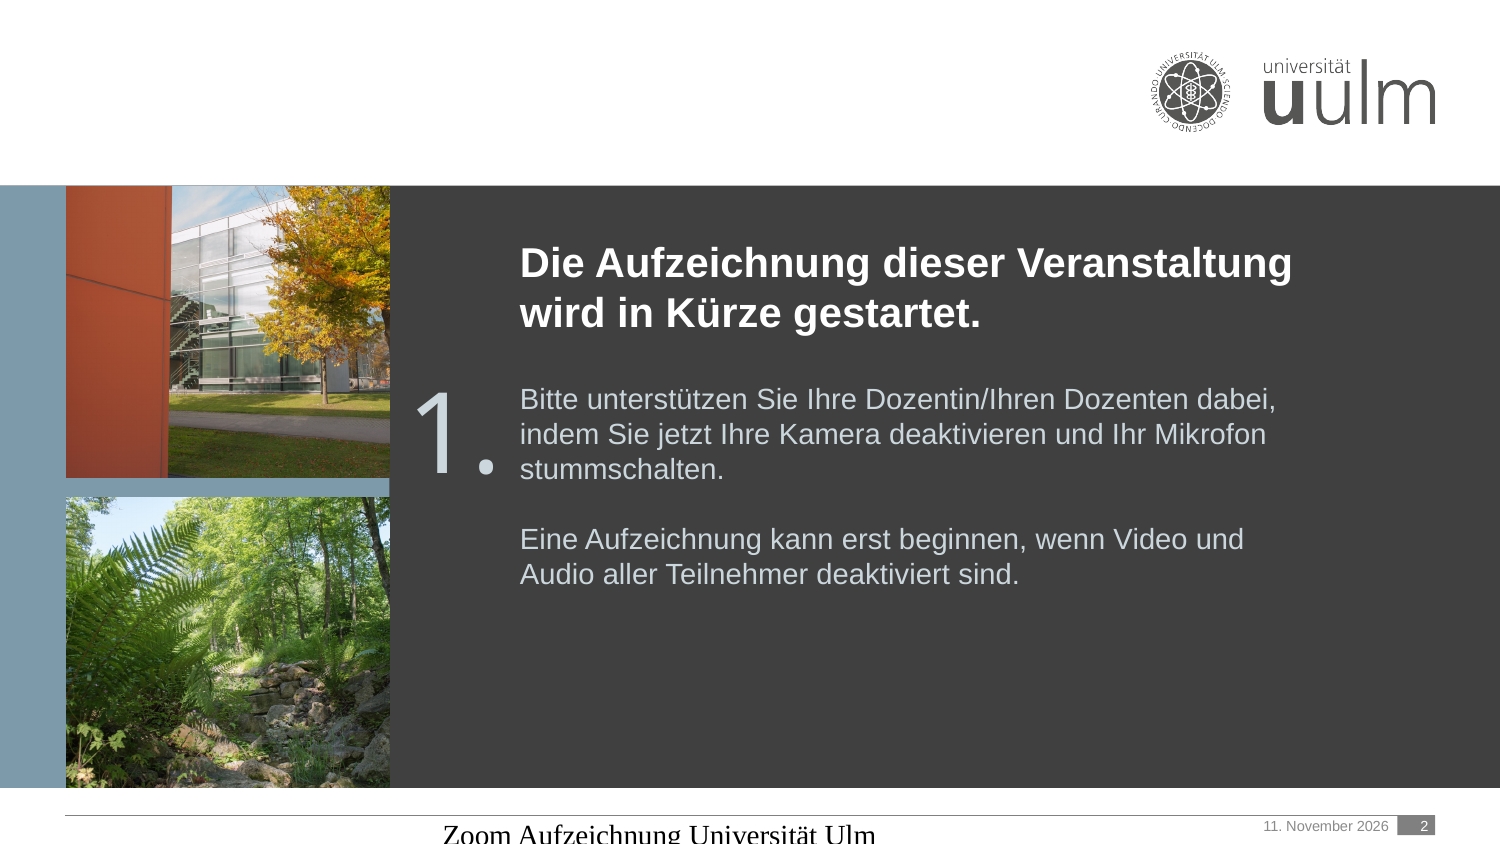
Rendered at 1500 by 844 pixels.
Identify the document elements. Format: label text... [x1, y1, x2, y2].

footer Zoom Aufzeichnung Universität Ulm [64, 816, 1254, 837]
subtitle Bitte unterstützen Sie Ihre Dozentin/Ihren Dozenten dabei, indem Sie jetzt Ihre Kamera deaktivieren und Ihr Mikrofon stummschalten. Eine Aufzeichnung kann erst beginnen, wenn Video und Audio aller Teilnehmer deaktiviert sind. [519, 380, 1286, 643]
picture [1150, 51, 1436, 133]
picture [66, 497, 390, 789]
slide_number 2 [1393, 816, 1429, 839]
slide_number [1263, 816, 1393, 837]
text_box 1. [392, 353, 518, 504]
title Die Aufzeichnung dieser Veranstaltung wird in Kürze gestartet. [519, 235, 1500, 347]
picture [66, 186, 390, 478]
